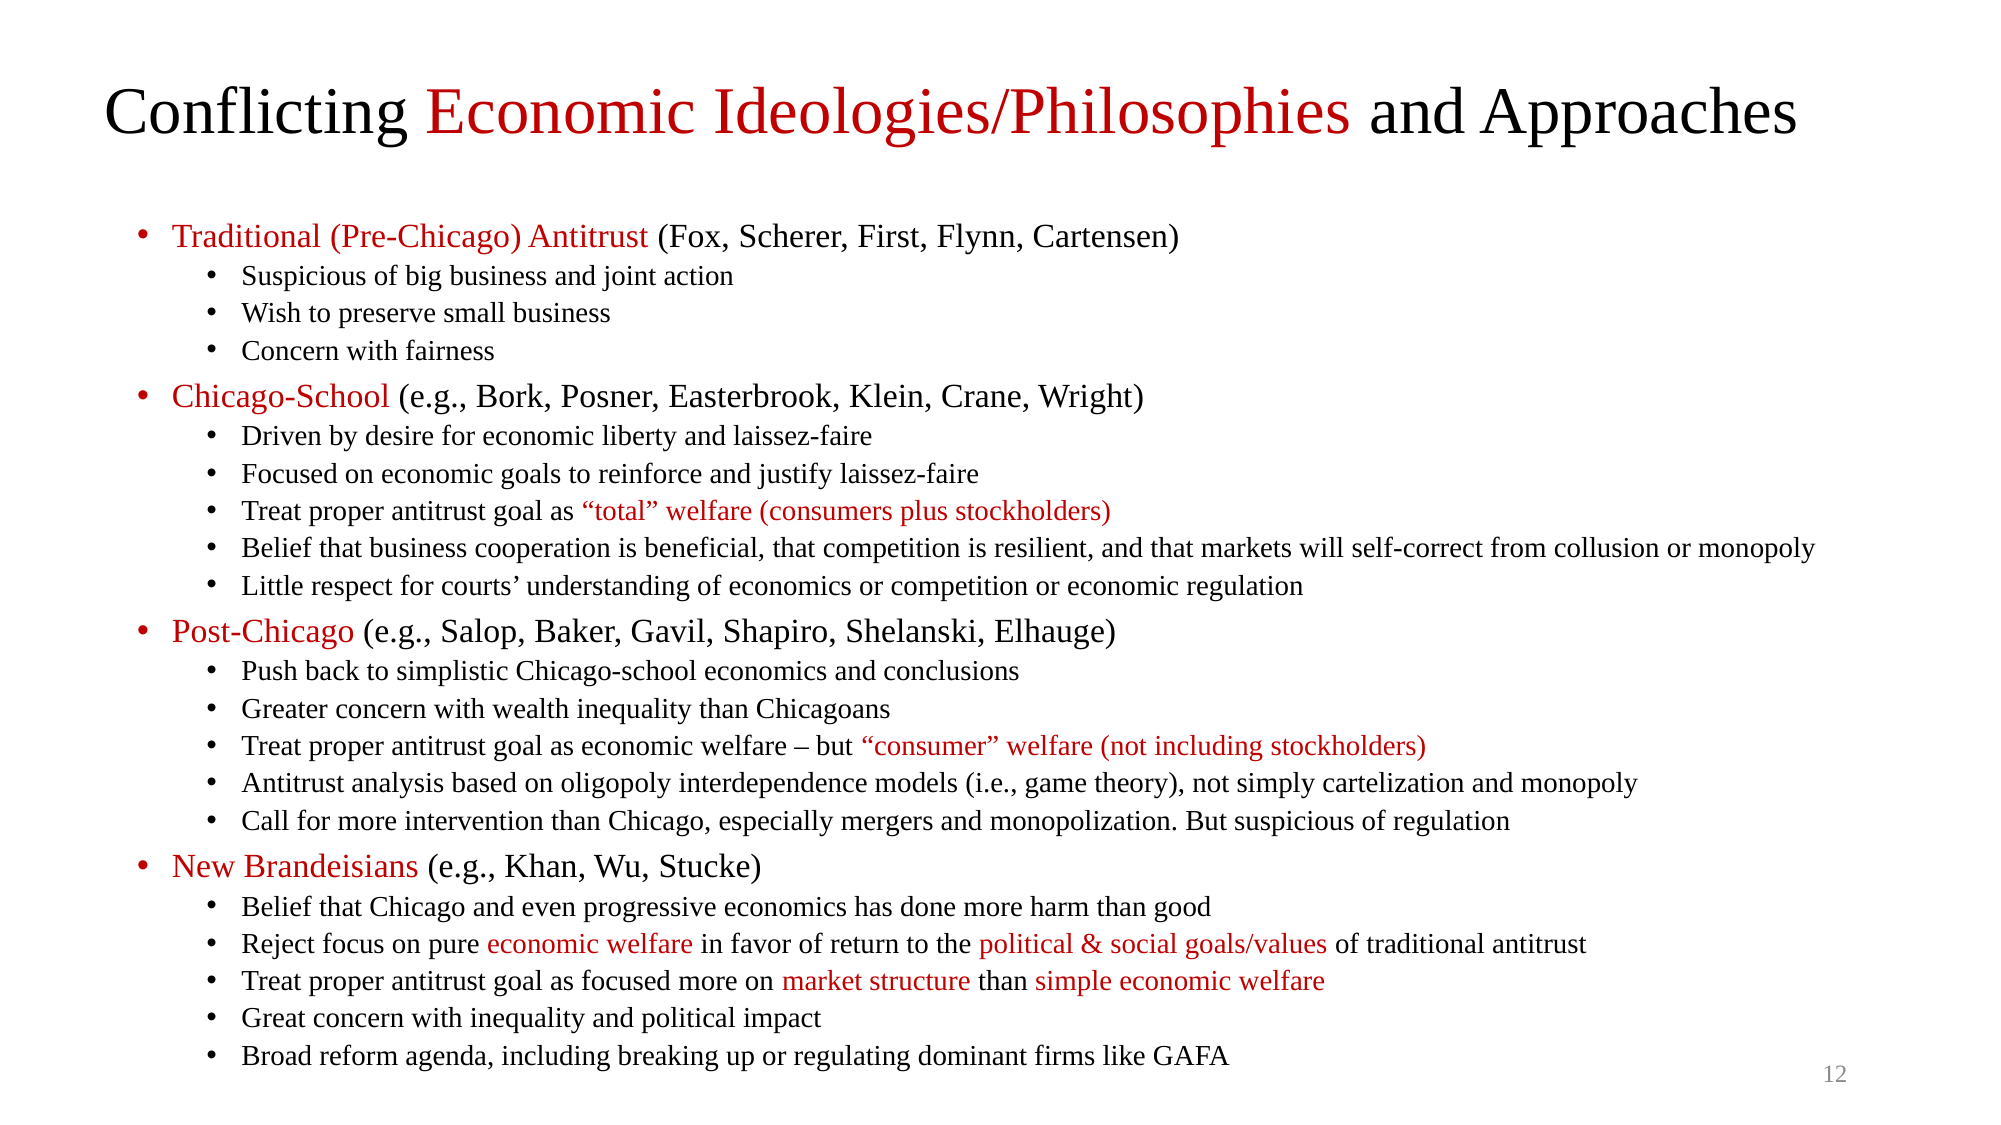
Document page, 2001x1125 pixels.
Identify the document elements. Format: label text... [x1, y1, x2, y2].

title Conflicting Economic Ideologies/Philosophies and Approaches [89, 3, 1815, 222]
slide_number 12 [1412, 1042, 1863, 1103]
list Traditional (Pre-Chicago) Antitrust (Fox, Scherer, First, Flynn, Cartensen) Suspicious of big business and joint action Wish to preserve small business Concern with fairness Chicago-School (e.g., Bork, Posner, Easterbrook, Klein, Crane, Wright) Driven by desire for economic liberty and laissez-faire Focused on economic goals to reinforce and justify laissez-faire Treat proper antitrust goal as “total” welfare (consumers plus stockholders) Belief that business cooperation is beneficial, that competition is resilient, and that markets will self-correct from collusion or monopoly Little respect for courts’ understanding of economics or competition or economic regulation Post-Chicago (e.g., Salop, Baker, Gavil, Shapiro, Shelanski, Elhauge) Push back to simplistic Chicago-school economics and conclusions Greater concern with wealth inequality than Chicagoans Treat proper antitrust goal as economic welfare – but “consumer” welfare (not including stockholders) Antitrust analysis based on oligopoly interdependence models (i.e., game theory), not simply cartelization and monopoly Call for more intervention than Chicago, especially mergers and monopolization. But suspicious of regulation New Brandeisians (e.g., Khan, Wu, Stucke) Belief that Chicago and even progressive economics has done more harm than good Reject focus on pure economic welfare in favor of return to the political & social goals/values of traditional antitrust Treat proper antitrust goal as focused more on market structure than simple economic welfare Great concern with inequality and political impact Broad reform agenda, including breaking up or regulating dominant firms like GAFA [122, 210, 1847, 1122]
